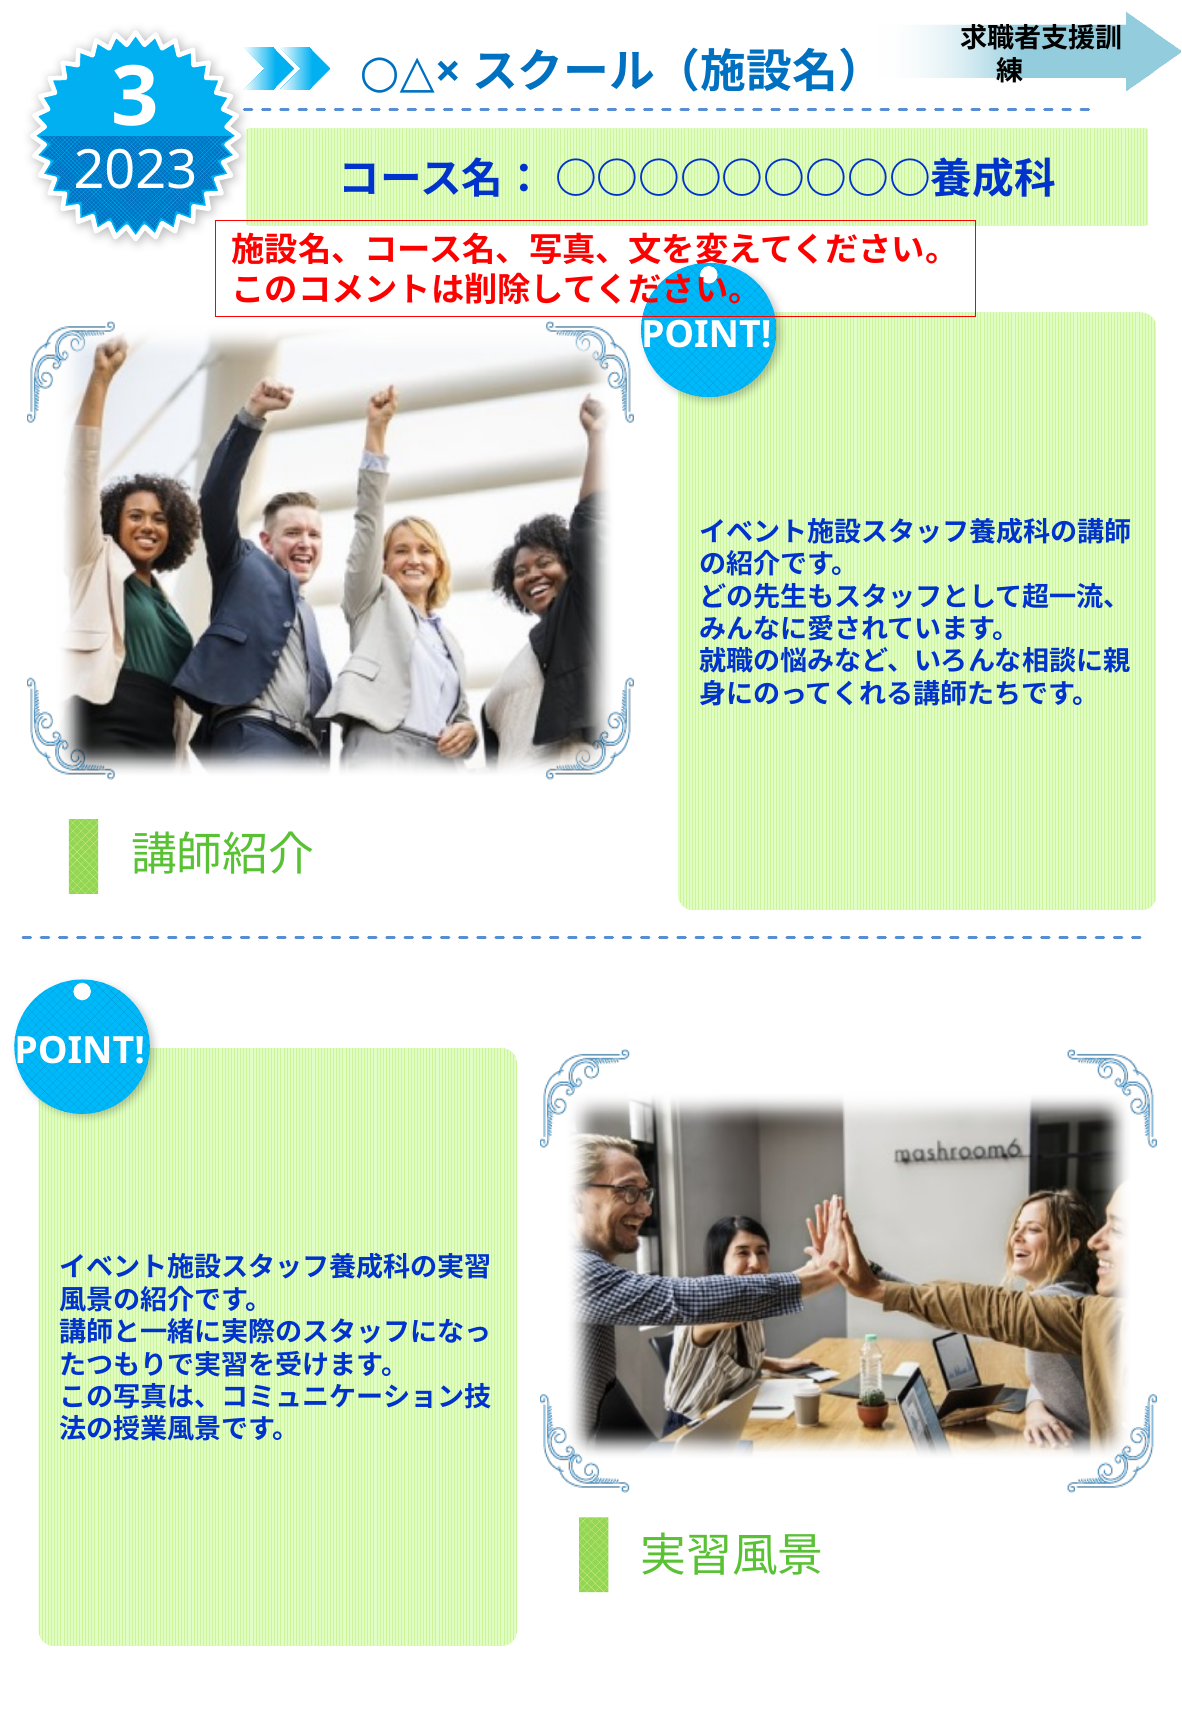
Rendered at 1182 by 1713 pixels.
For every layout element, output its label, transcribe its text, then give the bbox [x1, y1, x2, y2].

text_box 講師紹介 [114, 816, 332, 888]
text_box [243, 34, 1093, 110]
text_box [32, 32, 240, 240]
text_box イベント施設スタッフ養成科の実習風景の紹介です。 講師と一緒に実際のスタッフになったつもりで実習を受けます。 この写真は、コミュニケーション技法の授業風景です。 [36, 1045, 520, 1649]
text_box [8, 979, 152, 1115]
text_box イベント施設スタッフ養成科の講師の紹介です。 どの先生もスタッフとして超一流、みんなに愛されています。 就職の悩みなど、いろんな相談に親身にのってくれる講師たちです。 [675, 310, 1159, 913]
text_box 求職者支援訓練 [873, 9, 1182, 92]
text_box 実習風景 [624, 1517, 841, 1589]
picture [27, 321, 634, 780]
text_box [67, 817, 100, 896]
text_box [577, 1515, 610, 1594]
picture [540, 1049, 1157, 1493]
text_box コース名： ○○○○○○○○○養成科 [244, 126, 1151, 228]
text_box 施設名、コース名、写真、文を変えてください。 このコメントは削除してください。 [215, 220, 976, 317]
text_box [635, 262, 778, 398]
